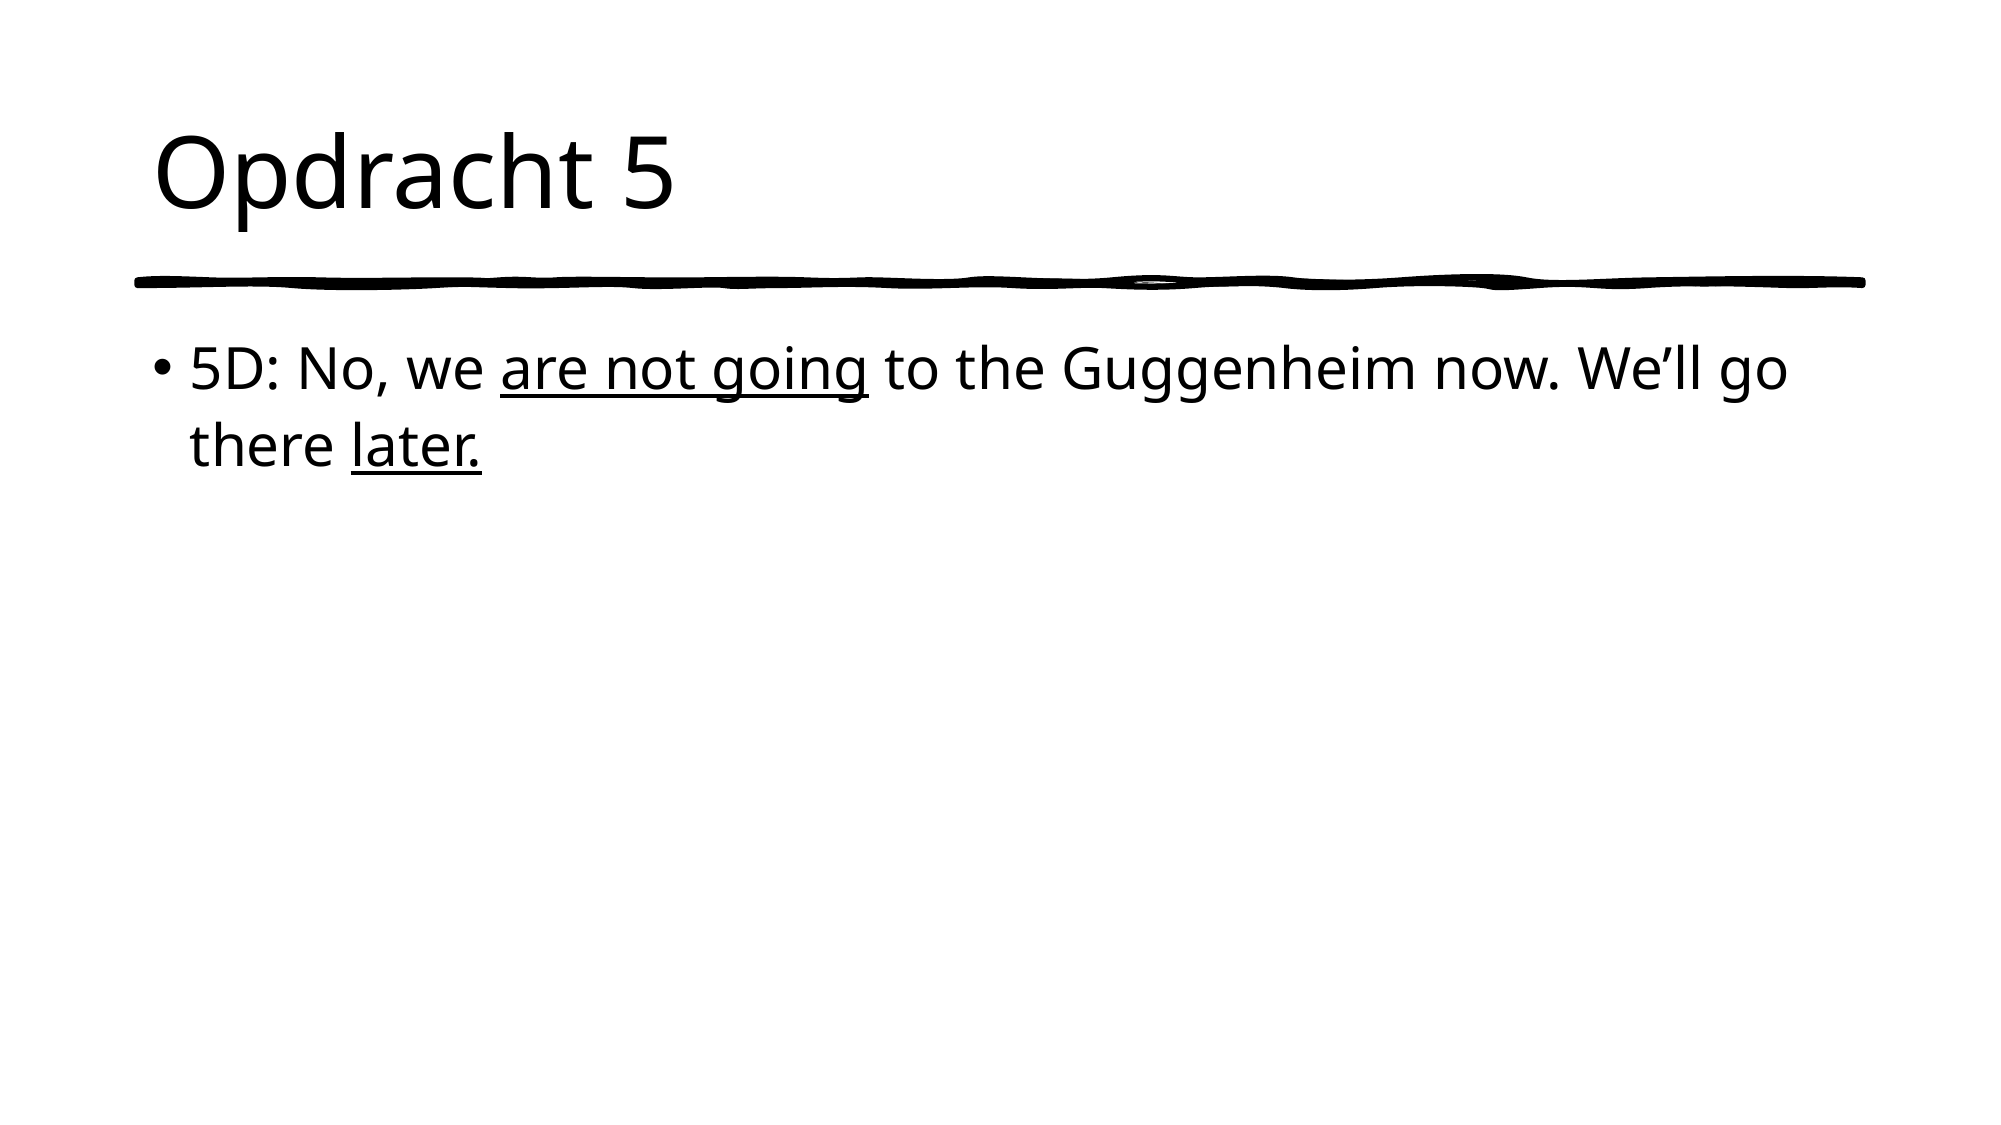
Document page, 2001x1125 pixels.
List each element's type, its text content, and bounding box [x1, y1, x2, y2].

title Opdracht 5 [137, 59, 1863, 278]
list 5D: No, we are not going to the Guggenheim now. We’ll go there later. [137, 316, 1863, 1014]
